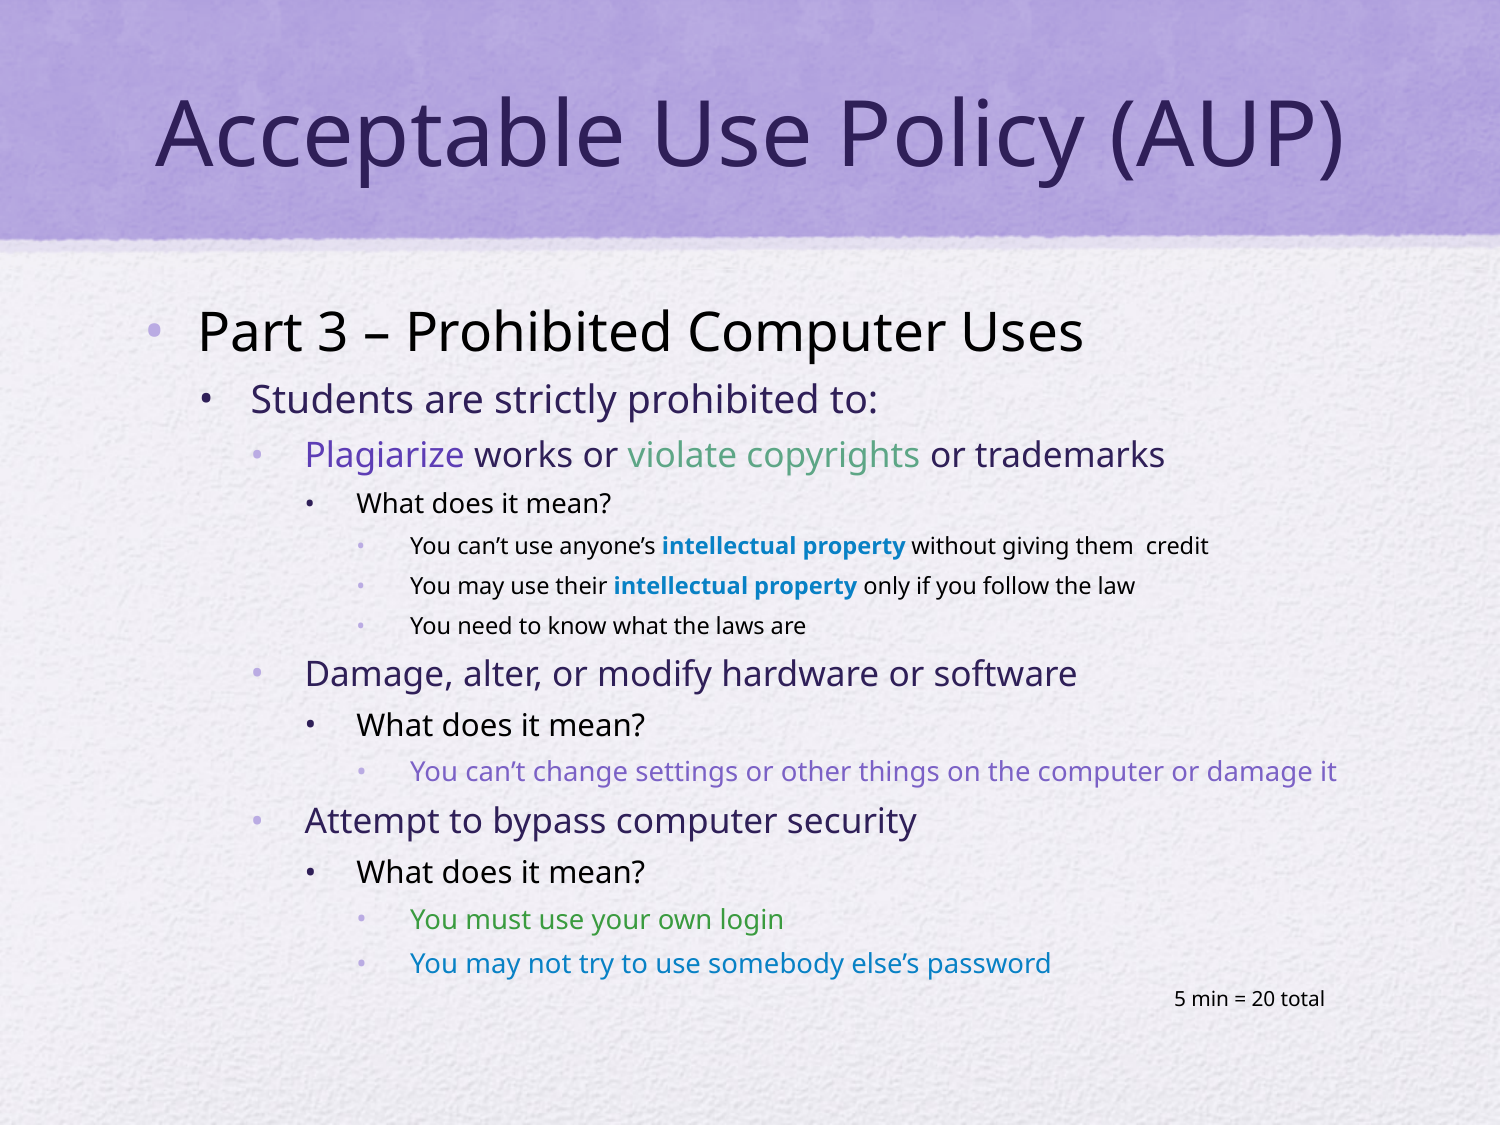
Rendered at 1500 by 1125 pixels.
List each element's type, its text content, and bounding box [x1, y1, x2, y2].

text_box 5 min = 20 total [1159, 977, 1372, 1018]
list Part 3 – Prohibited Computer Uses Students are strictly prohibited to: Plagiarize works or violate copyrights or trademarks What does it mean? You can’t use anyone’s intellectual property without giving them credit You may use their intellectual property only if you follow the law You need to know what the laws are Damage, alter, or modify hardware or software What does it mean? You can’t change settings or other things on the computer or damage it Attempt to bypass computer security What does it mean? You must use your own login You may not try to use somebody else’s password [129, 288, 1372, 993]
title Acceptable Use Policy (AUP) [129, 6, 1372, 239]
picture [0, 225, 1500, 1125]
